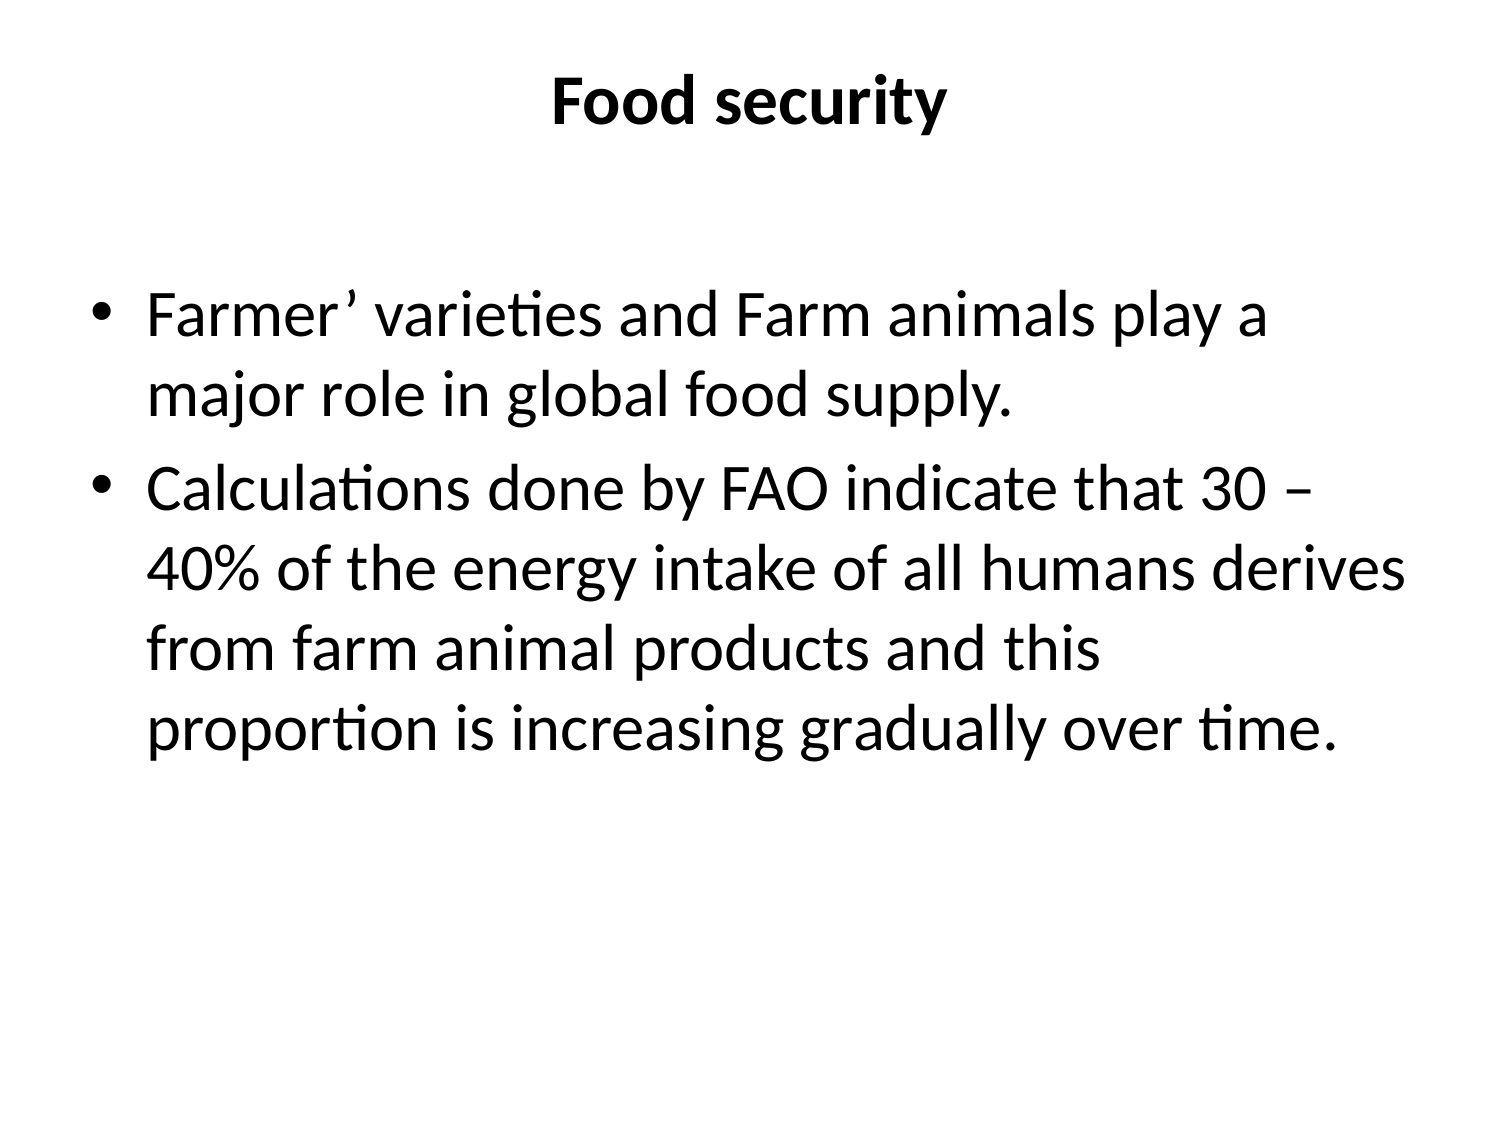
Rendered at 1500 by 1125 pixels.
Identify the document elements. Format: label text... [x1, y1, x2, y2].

list Farmer’ varieties and Farm animals play a major role in global food supply. Calculations done by FAO indicate that 30 – 40% of the energy intake of all humans derives from farm animal products and this proportion is increasing gradually over time. [75, 262, 1425, 1005]
title Food security [75, 45, 1425, 233]
